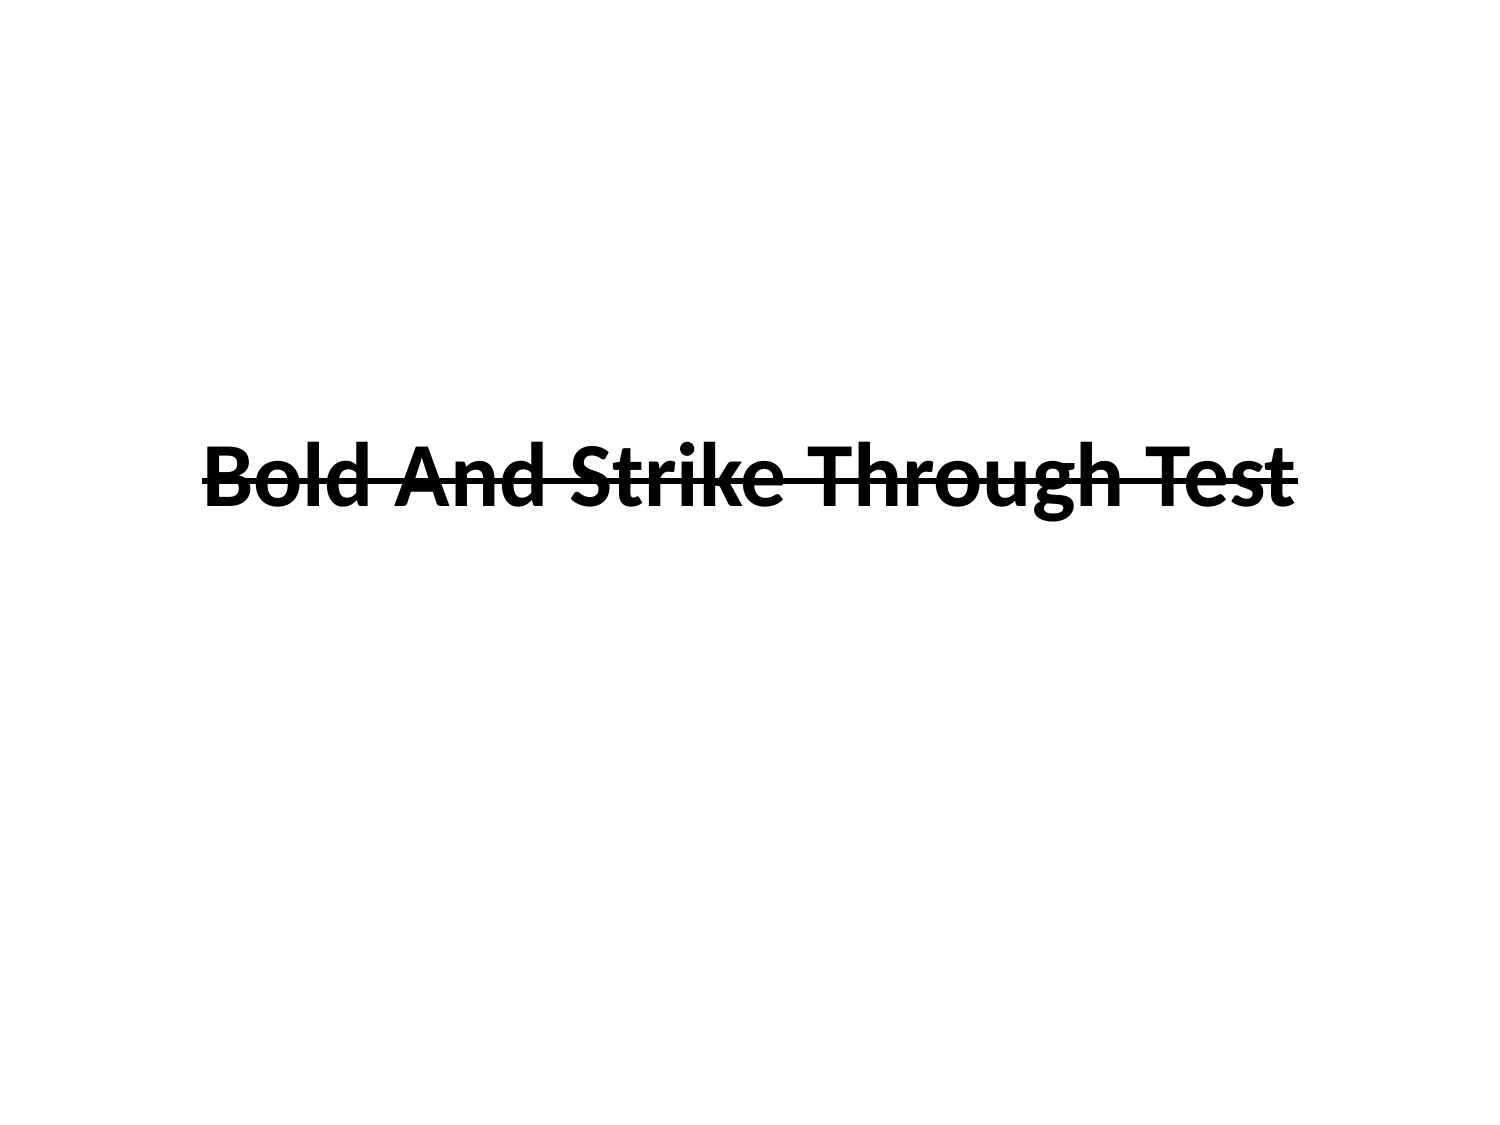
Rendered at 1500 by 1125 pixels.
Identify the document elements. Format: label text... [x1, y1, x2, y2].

title Bold And Strike Through Test [112, 349, 1388, 591]
